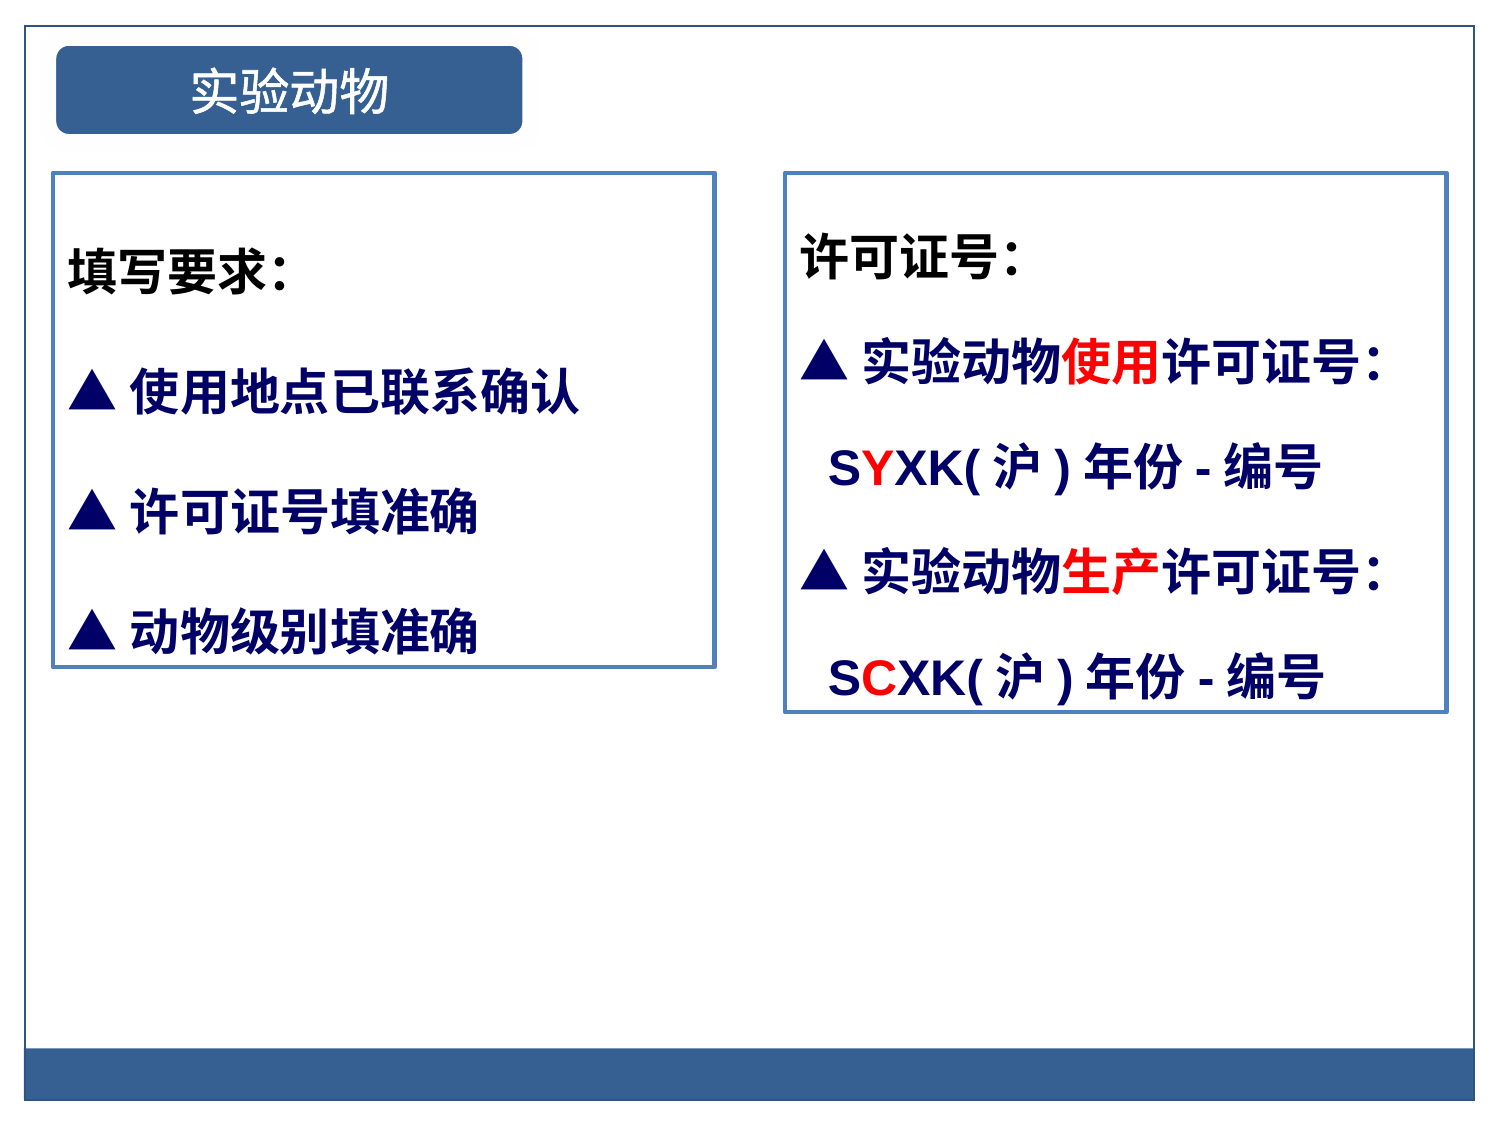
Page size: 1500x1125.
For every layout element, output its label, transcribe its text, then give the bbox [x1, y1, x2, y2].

text_box 实验动物 [49, 39, 529, 141]
text_box 许可证号： ▲实验动物使用许可证号： SYXK(沪)年份-编号 ▲实验动物生产许可证号： SCXK(沪)年份-编号 [783, 171, 1449, 714]
text_box 填写要求： ▲使用地点已联系确认 ▲许可证号填准确 ▲动物级别填准确 [51, 171, 717, 669]
